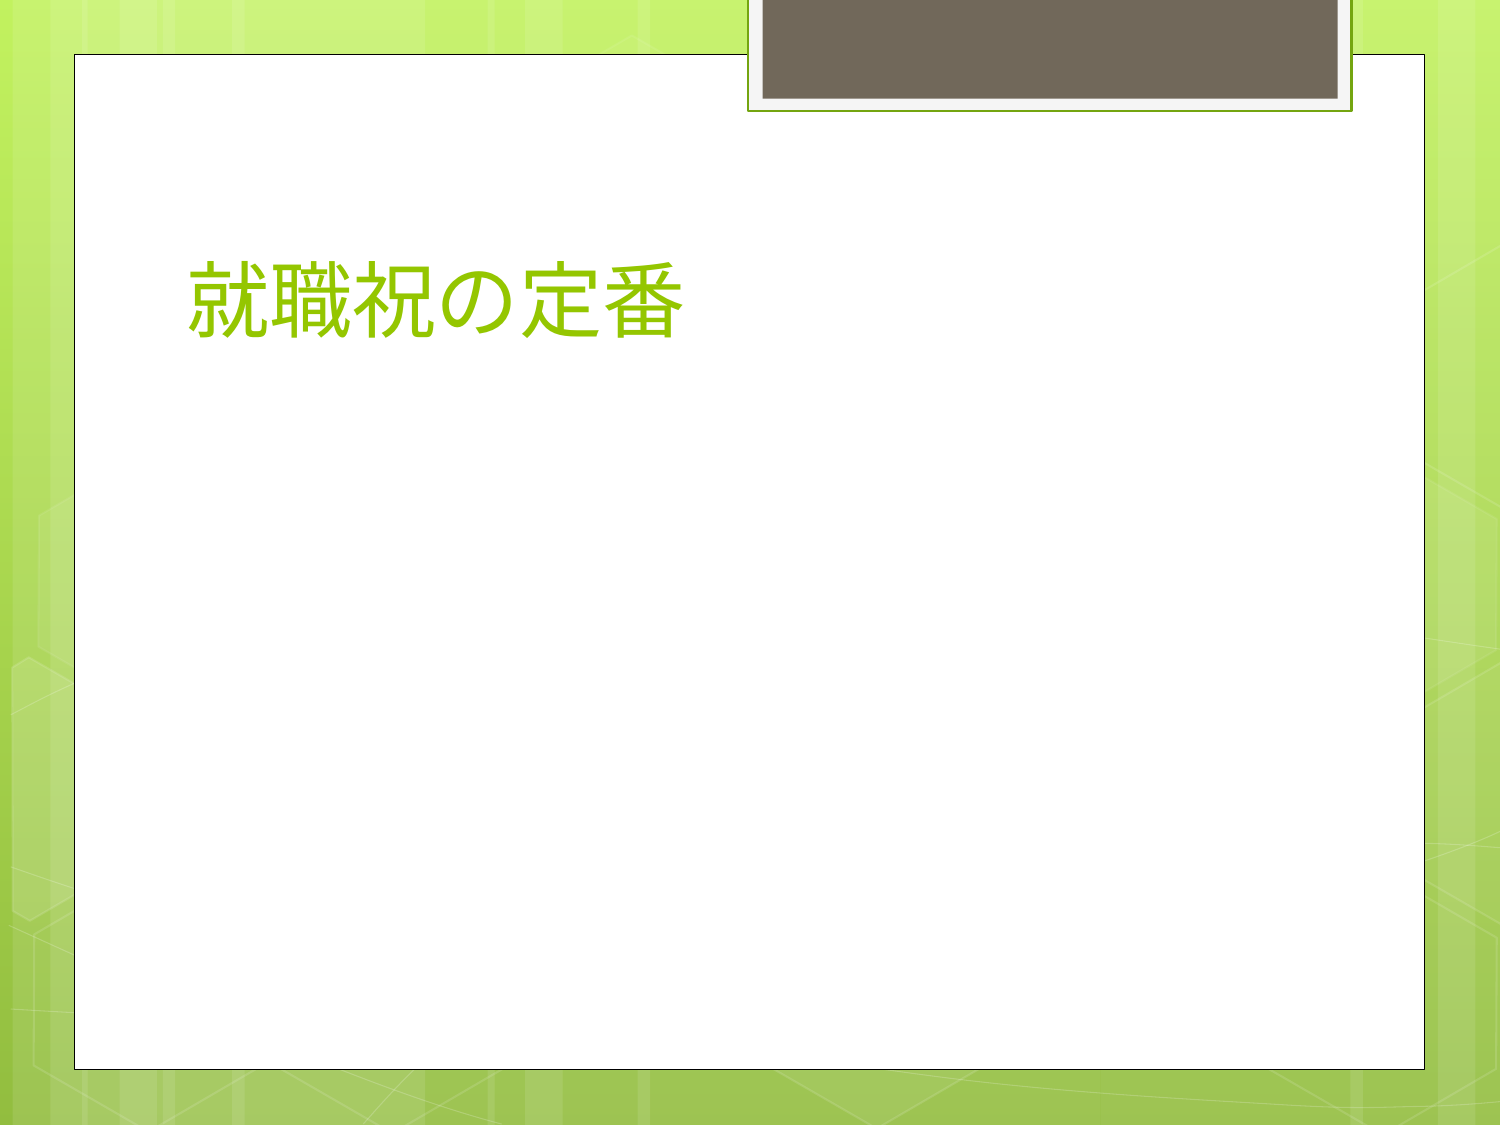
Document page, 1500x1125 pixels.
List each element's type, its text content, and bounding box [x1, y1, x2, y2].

title 就職祝の定番 [171, 168, 1324, 357]
